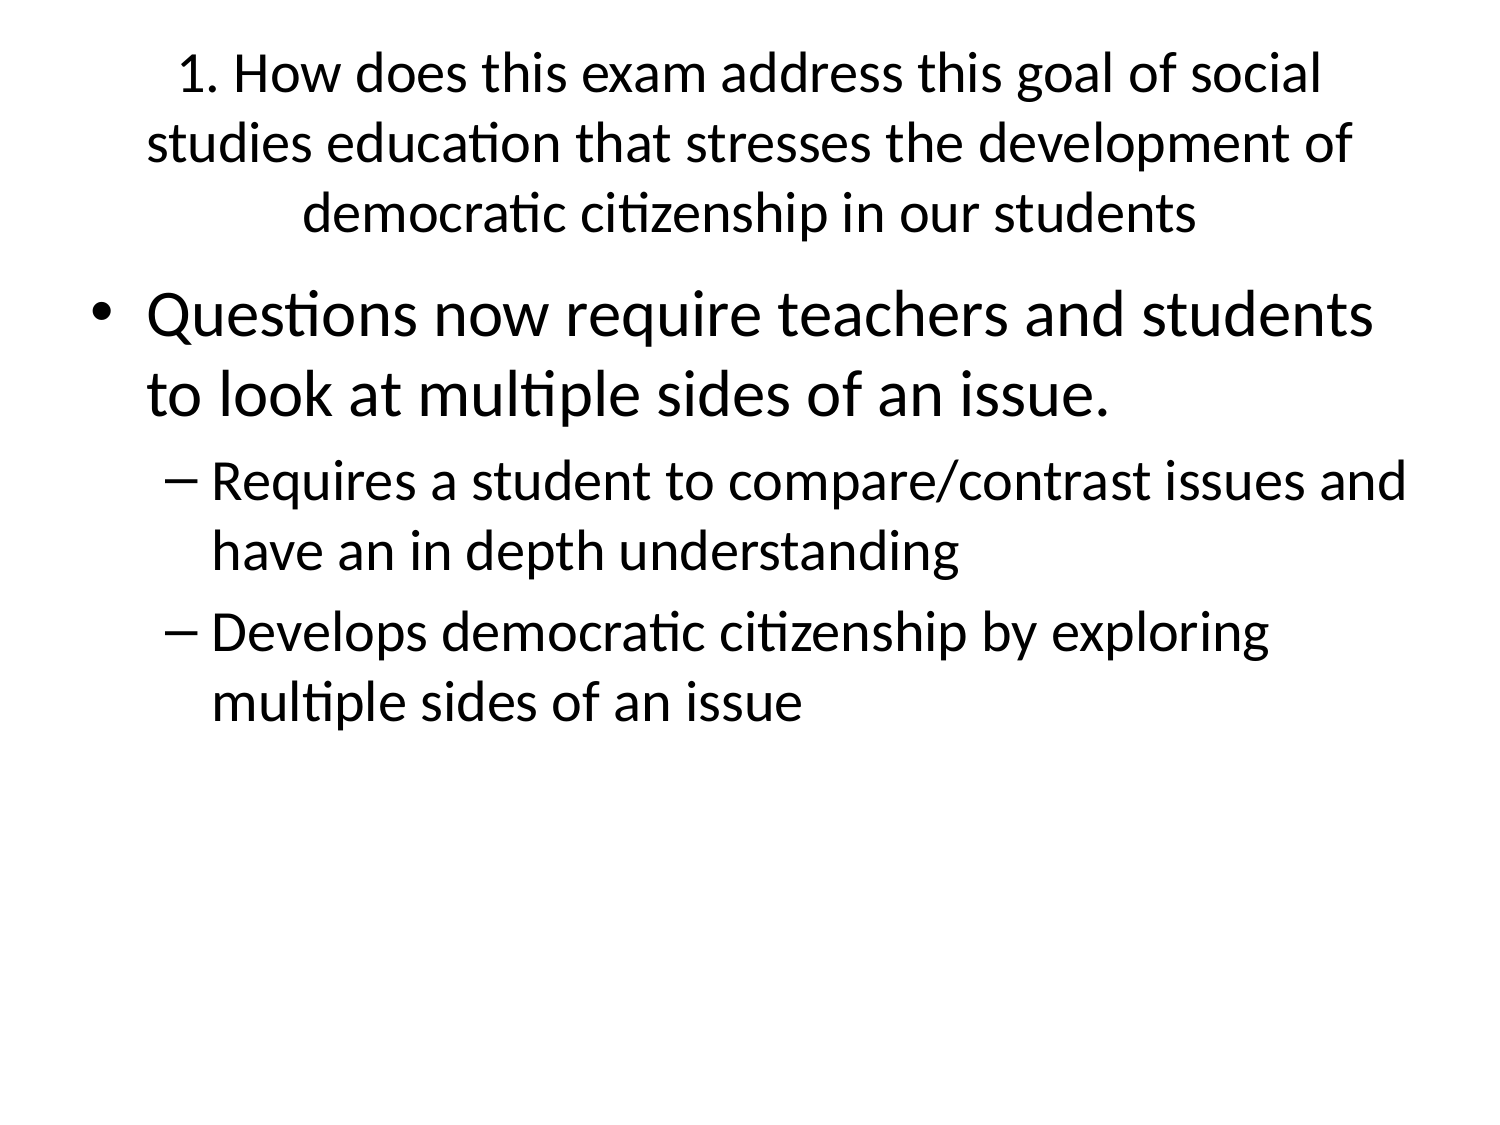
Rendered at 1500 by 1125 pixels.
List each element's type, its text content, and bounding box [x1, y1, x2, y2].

title 1. How does this exam address this goal of social studies education that stresses the development of democratic citizenship in our students [75, 45, 1425, 233]
list Questions now require teachers and students to look at multiple sides of an issue. Requires a student to compare/contrast issues and have an in depth understanding Develops democratic citizenship by exploring multiple sides of an issue [75, 262, 1425, 1005]
